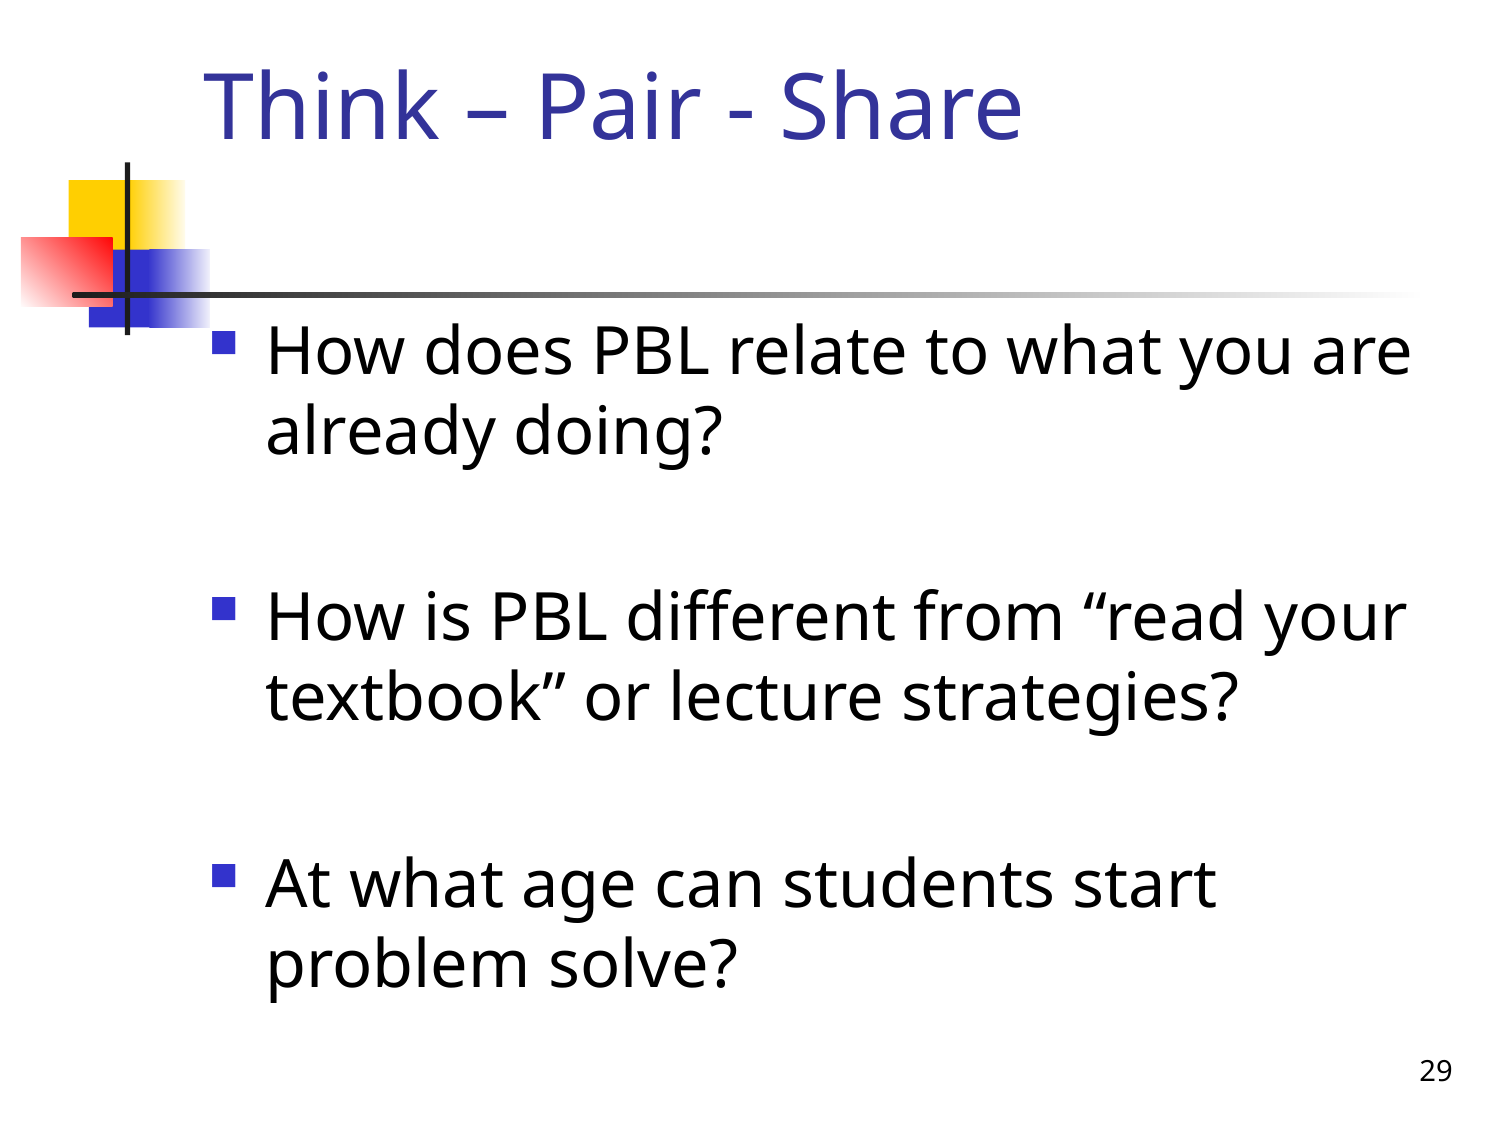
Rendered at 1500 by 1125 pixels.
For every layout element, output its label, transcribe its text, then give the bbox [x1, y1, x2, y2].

title Think – Pair - Share [188, 34, 1468, 276]
list How does PBL relate to what you are already doing? How is PBL different from “read your textbook” or lecture strategies? At what age can students start problem solve? [193, 299, 1470, 1007]
slide_number 29 [1154, 1023, 1468, 1100]
